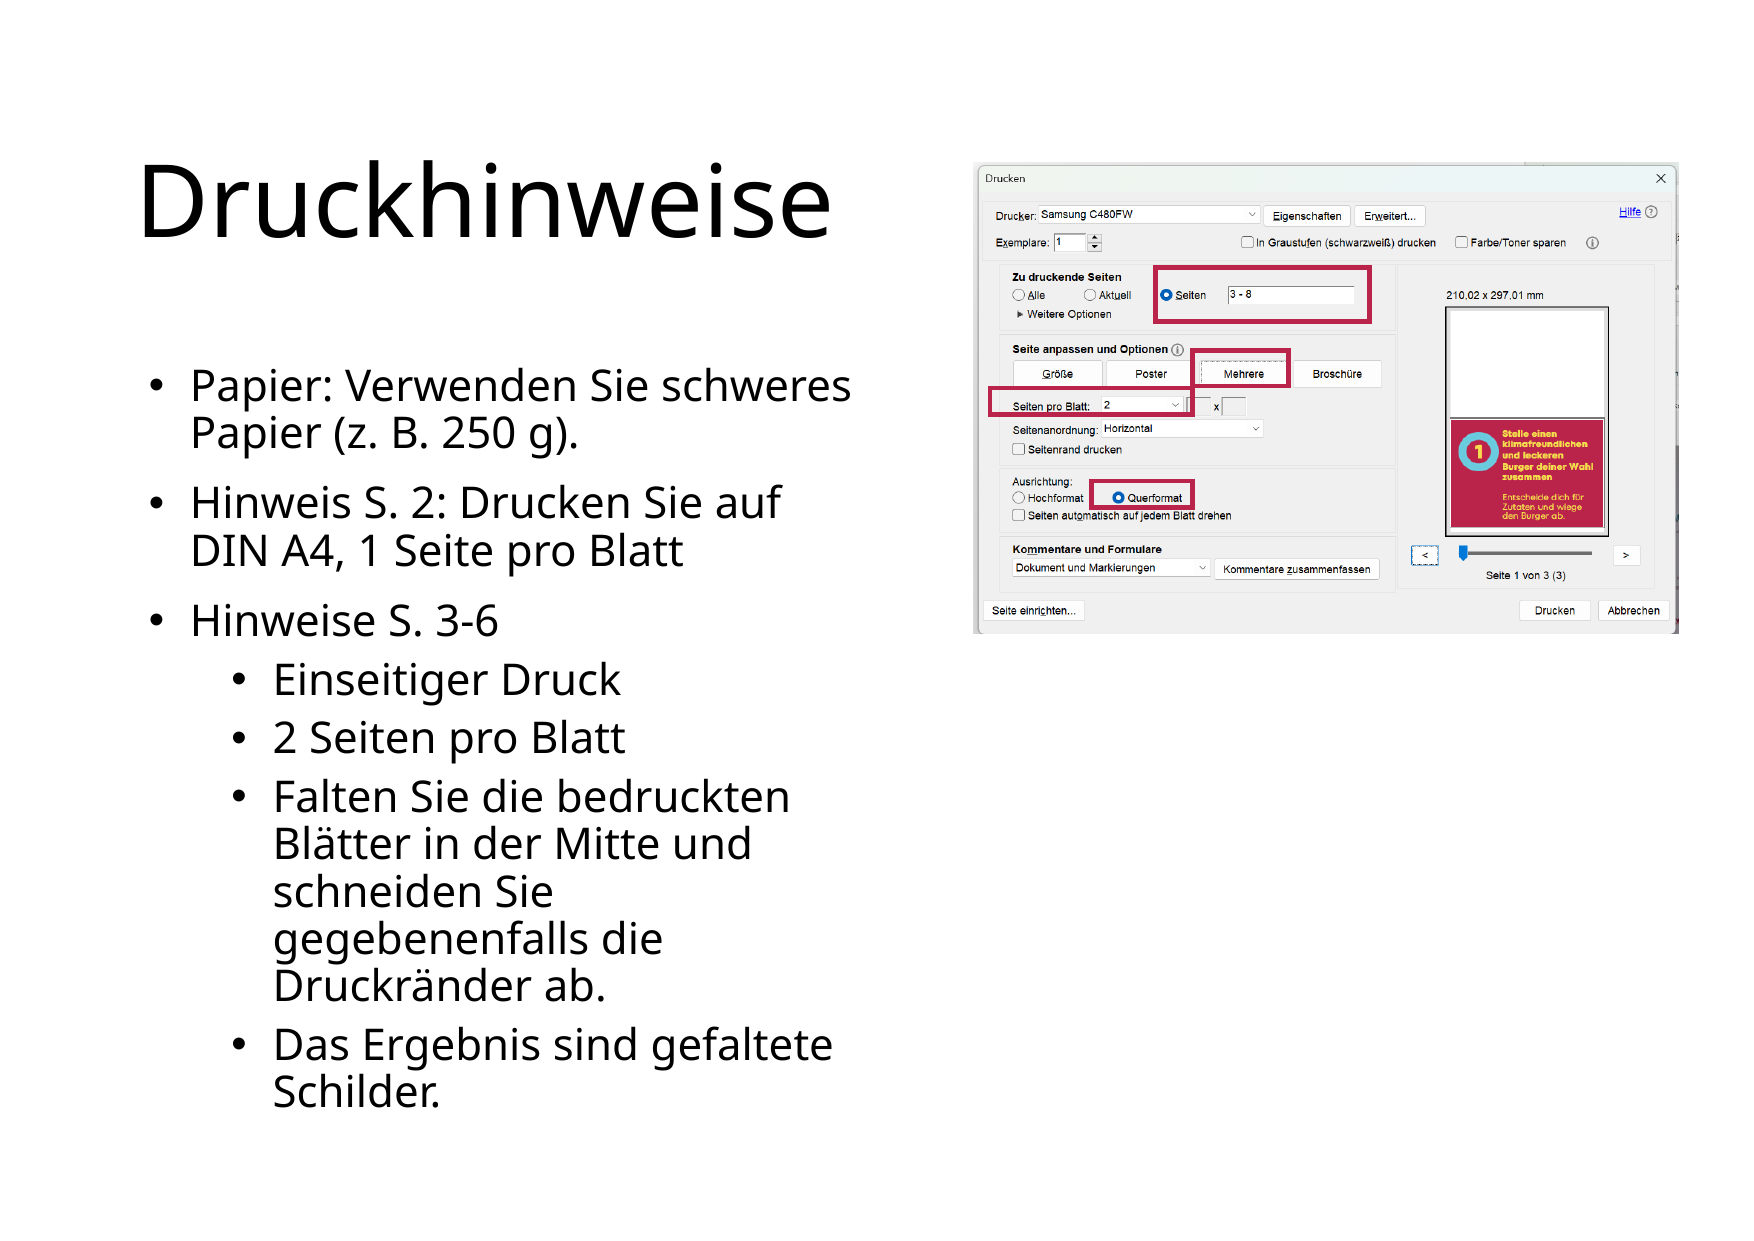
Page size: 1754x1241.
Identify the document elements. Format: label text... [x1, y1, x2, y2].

title Druckhinweise [120, 84, 1634, 325]
picture [973, 162, 1679, 634]
text_box Papier: Verwenden Sie schweres Papier (z. B. 250 g). Hinweis S. 2: Drucken Sie auf DIN A4, 1 Seite pro Blatt Hinweise S. 3-6 Einseitiger Druck 2 Seiten pro Blatt Falten Sie die bedruckten Blätter in der Mitte und schneiden Sie gegebenenfalls die Druckränder ab. Das Ergebnis sind gefaltete Schilder. [133, 356, 877, 1127]
